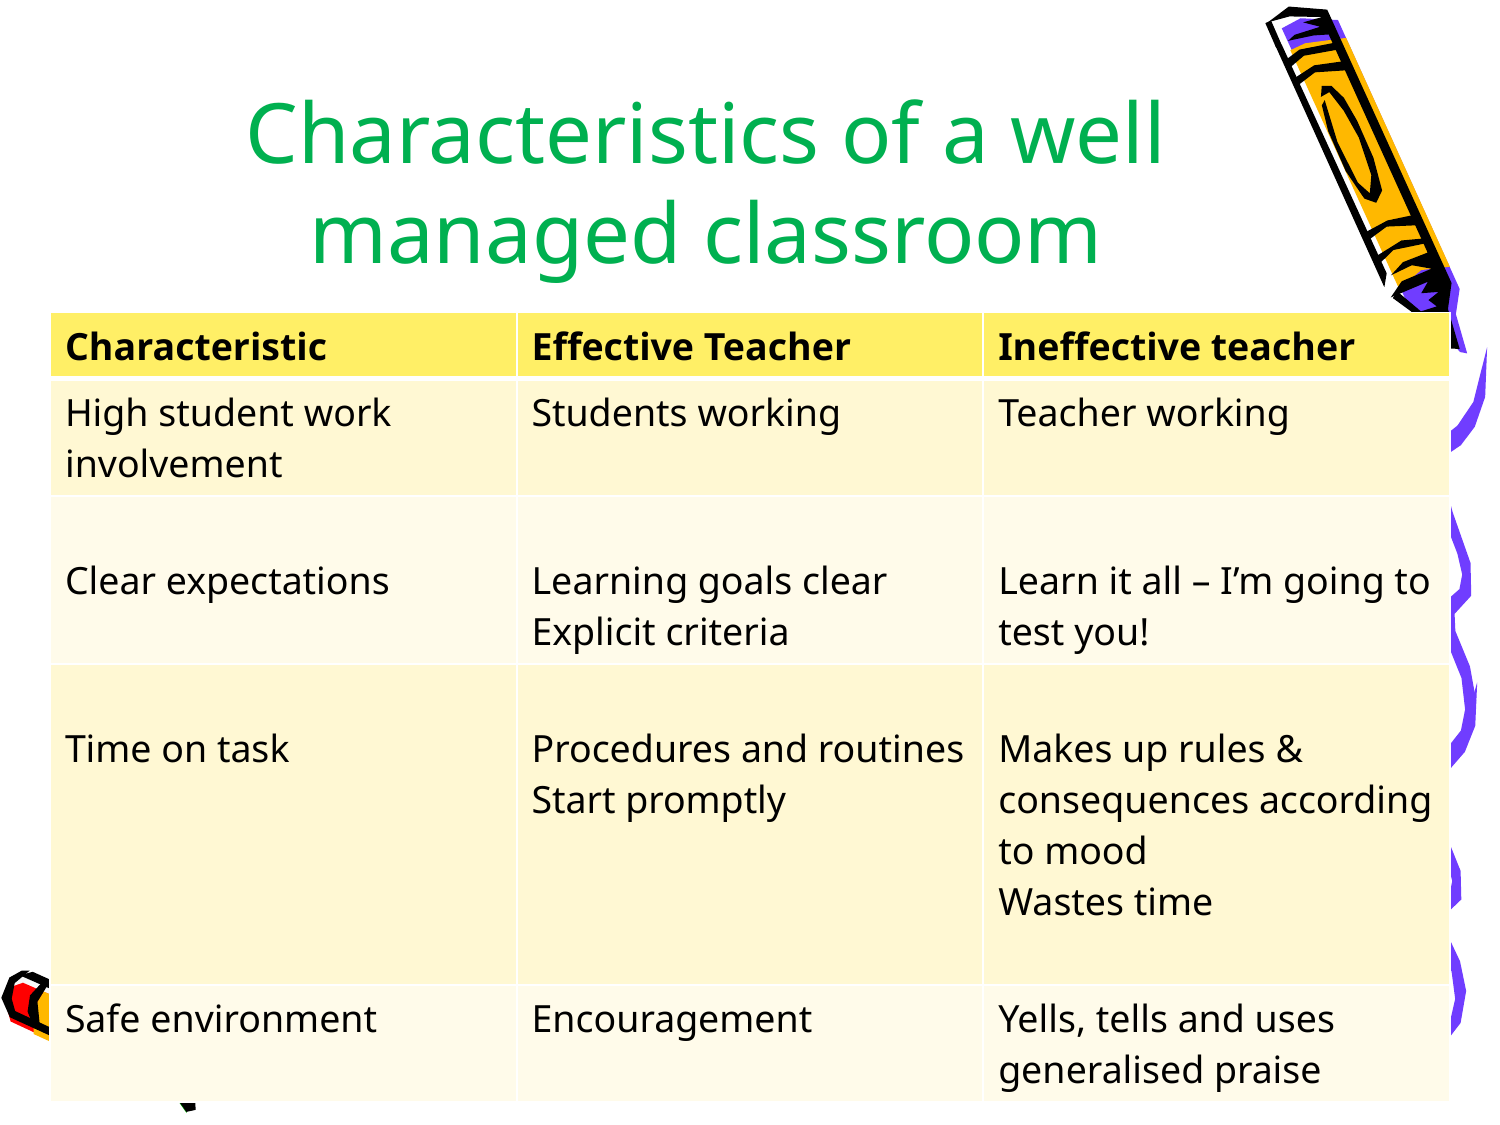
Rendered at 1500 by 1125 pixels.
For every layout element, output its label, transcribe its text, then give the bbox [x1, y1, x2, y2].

table_cell Makes up rules & consequences according to mood Wastes time [984, 665, 1449, 984]
table_cell High student work involvement [51, 381, 516, 495]
table_cell Clear expectations [51, 497, 516, 663]
table_header Characteristic [51, 313, 516, 376]
table_cell Learning goals clear Explicit criteria [518, 497, 982, 663]
table_cell Safe environment [51, 986, 516, 1101]
table_cell Procedures and routines Start promptly [518, 665, 982, 984]
table_header Effective Teacher [518, 313, 982, 376]
table_header Ineffective teacher [984, 313, 1449, 376]
table_cell Encouragement [518, 986, 982, 1101]
table_cell Time on task [51, 665, 516, 984]
table_cell Students working [518, 381, 982, 495]
table_cell Teacher working [984, 381, 1449, 495]
title Characteristics of a well managed classroom [49, 24, 1363, 288]
table_cell Yells, tells and uses generalised praise [984, 986, 1449, 1101]
table_cell Learn it all – I’m going to test you! [984, 497, 1449, 663]
